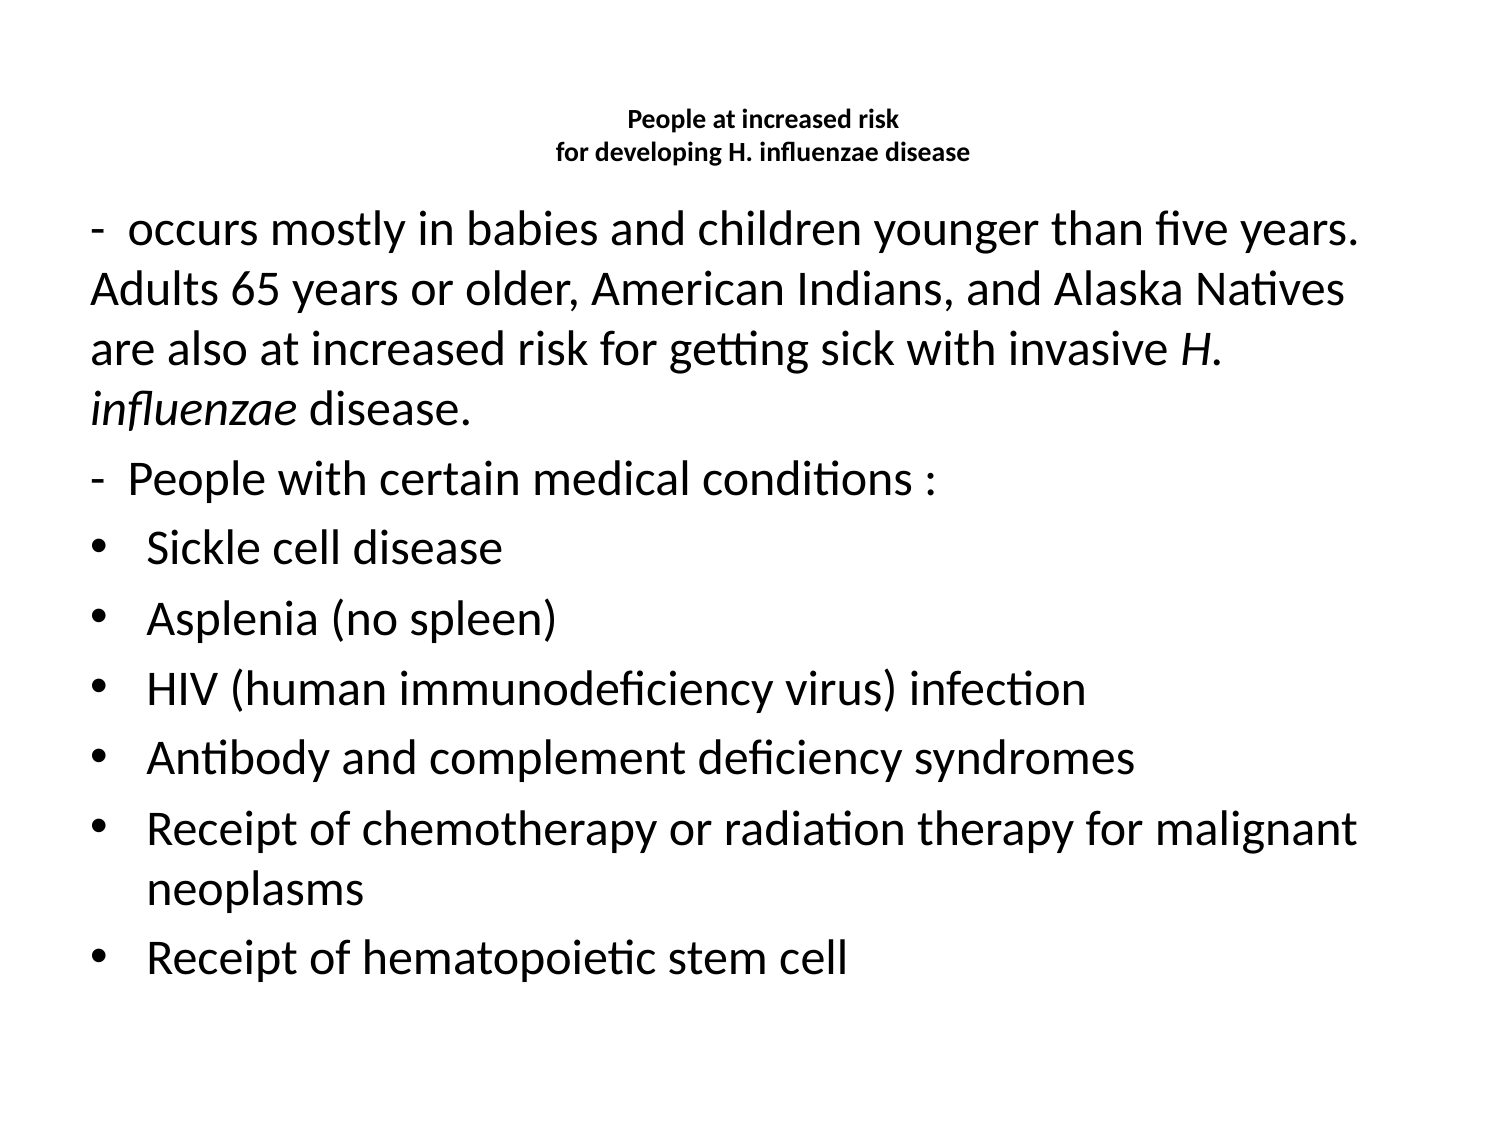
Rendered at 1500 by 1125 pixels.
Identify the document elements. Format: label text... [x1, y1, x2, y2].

title People at increased risk for developing H. influenzae disease [75, 45, 1425, 187]
list - occurs mostly in babies and children younger than five years. Adults 65 years or older, American Indians, and Alaska Natives are also at increased risk for getting sick with invasive H. influenzae disease. - People with certain medical conditions : Sickle cell disease Asplenia (no spleen) HIV (human immunodeficiency virus) infection Antibody and complement deficiency syndromes Receipt of chemotherapy or radiation therapy for malignant neoplasms Receipt of hematopoietic stem cell [75, 187, 1425, 1005]
